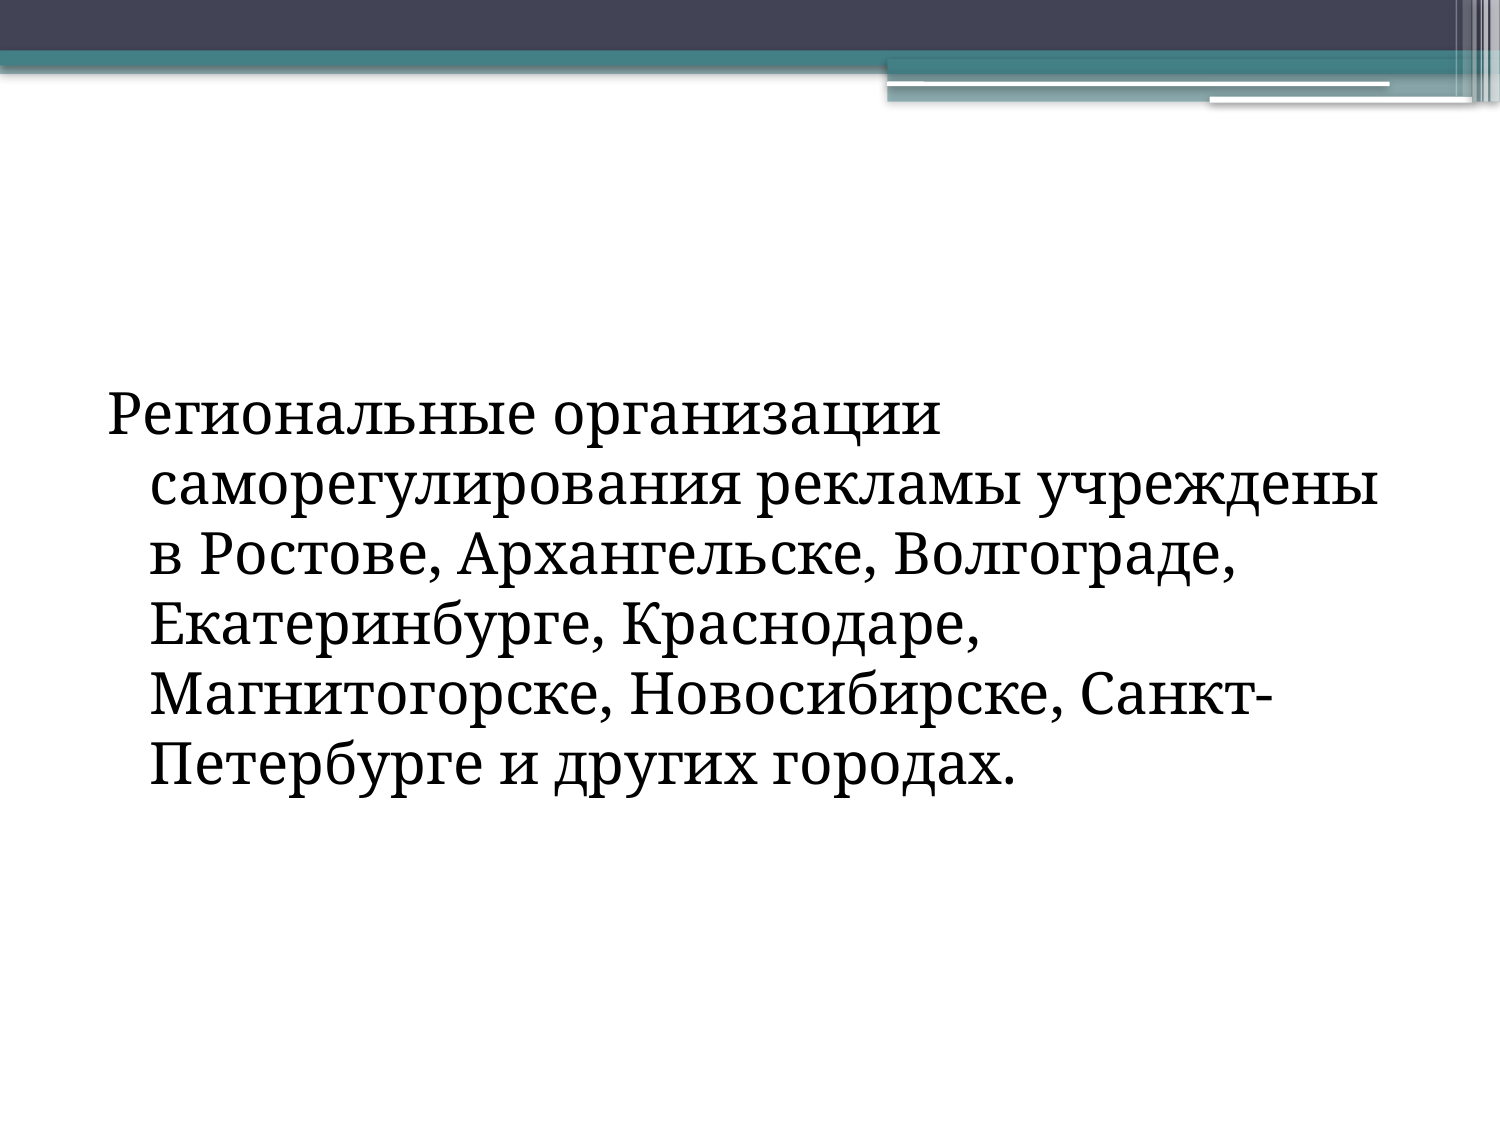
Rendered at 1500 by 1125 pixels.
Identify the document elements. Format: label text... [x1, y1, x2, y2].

list Региональные организации саморегулирования рекламы учреждены в Ростове, Архангельске, Волгограде, Екатеринбурге, Краснодаре, Магнитогорске, Новосибирске, Санкт-Петербурге и других городах. [75, 368, 1425, 1079]
